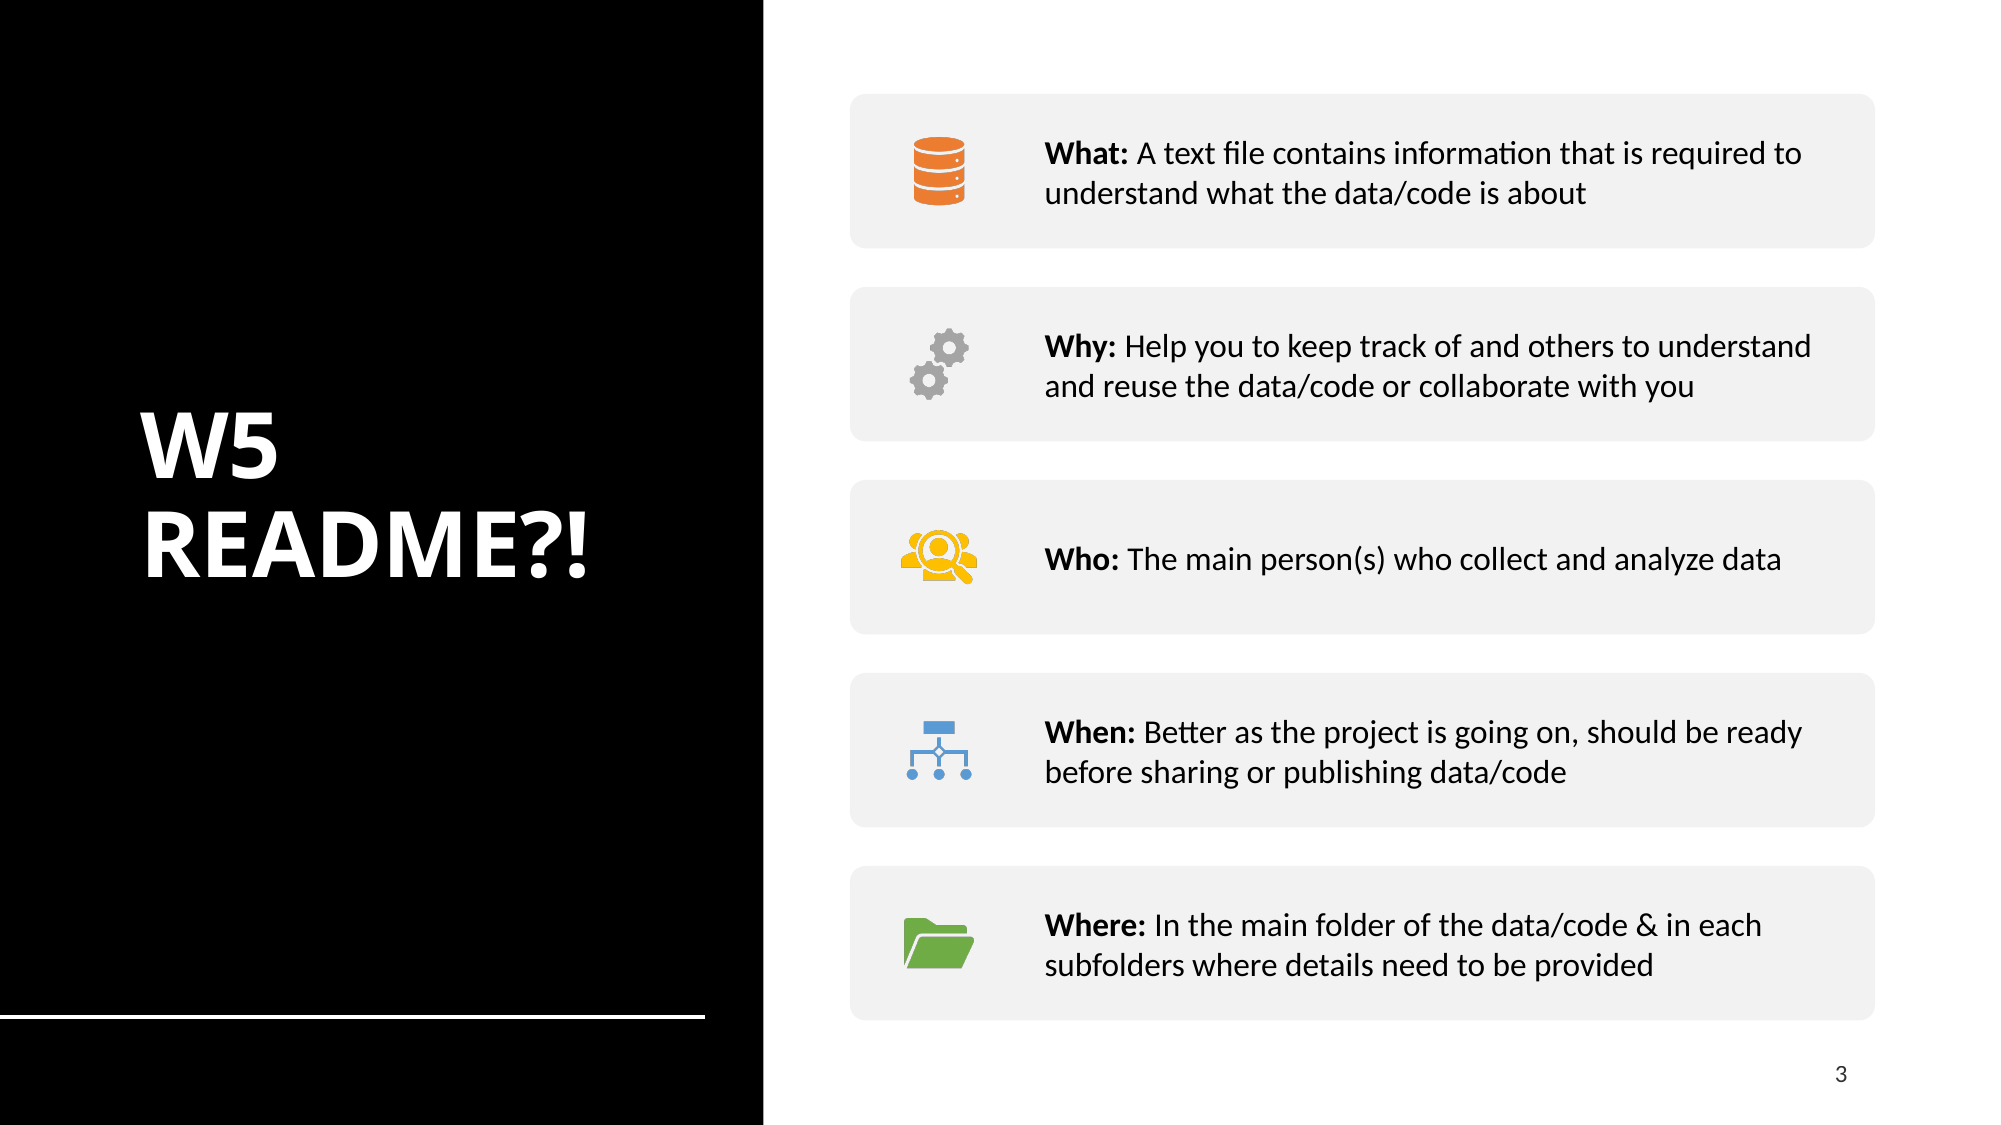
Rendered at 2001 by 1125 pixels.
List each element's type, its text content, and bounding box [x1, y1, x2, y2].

text_box W5 README?! [125, 91, 711, 905]
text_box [849, 93, 1875, 1022]
slide_number 3 [1681, 1042, 1863, 1103]
text_box [0, 0, 764, 1125]
